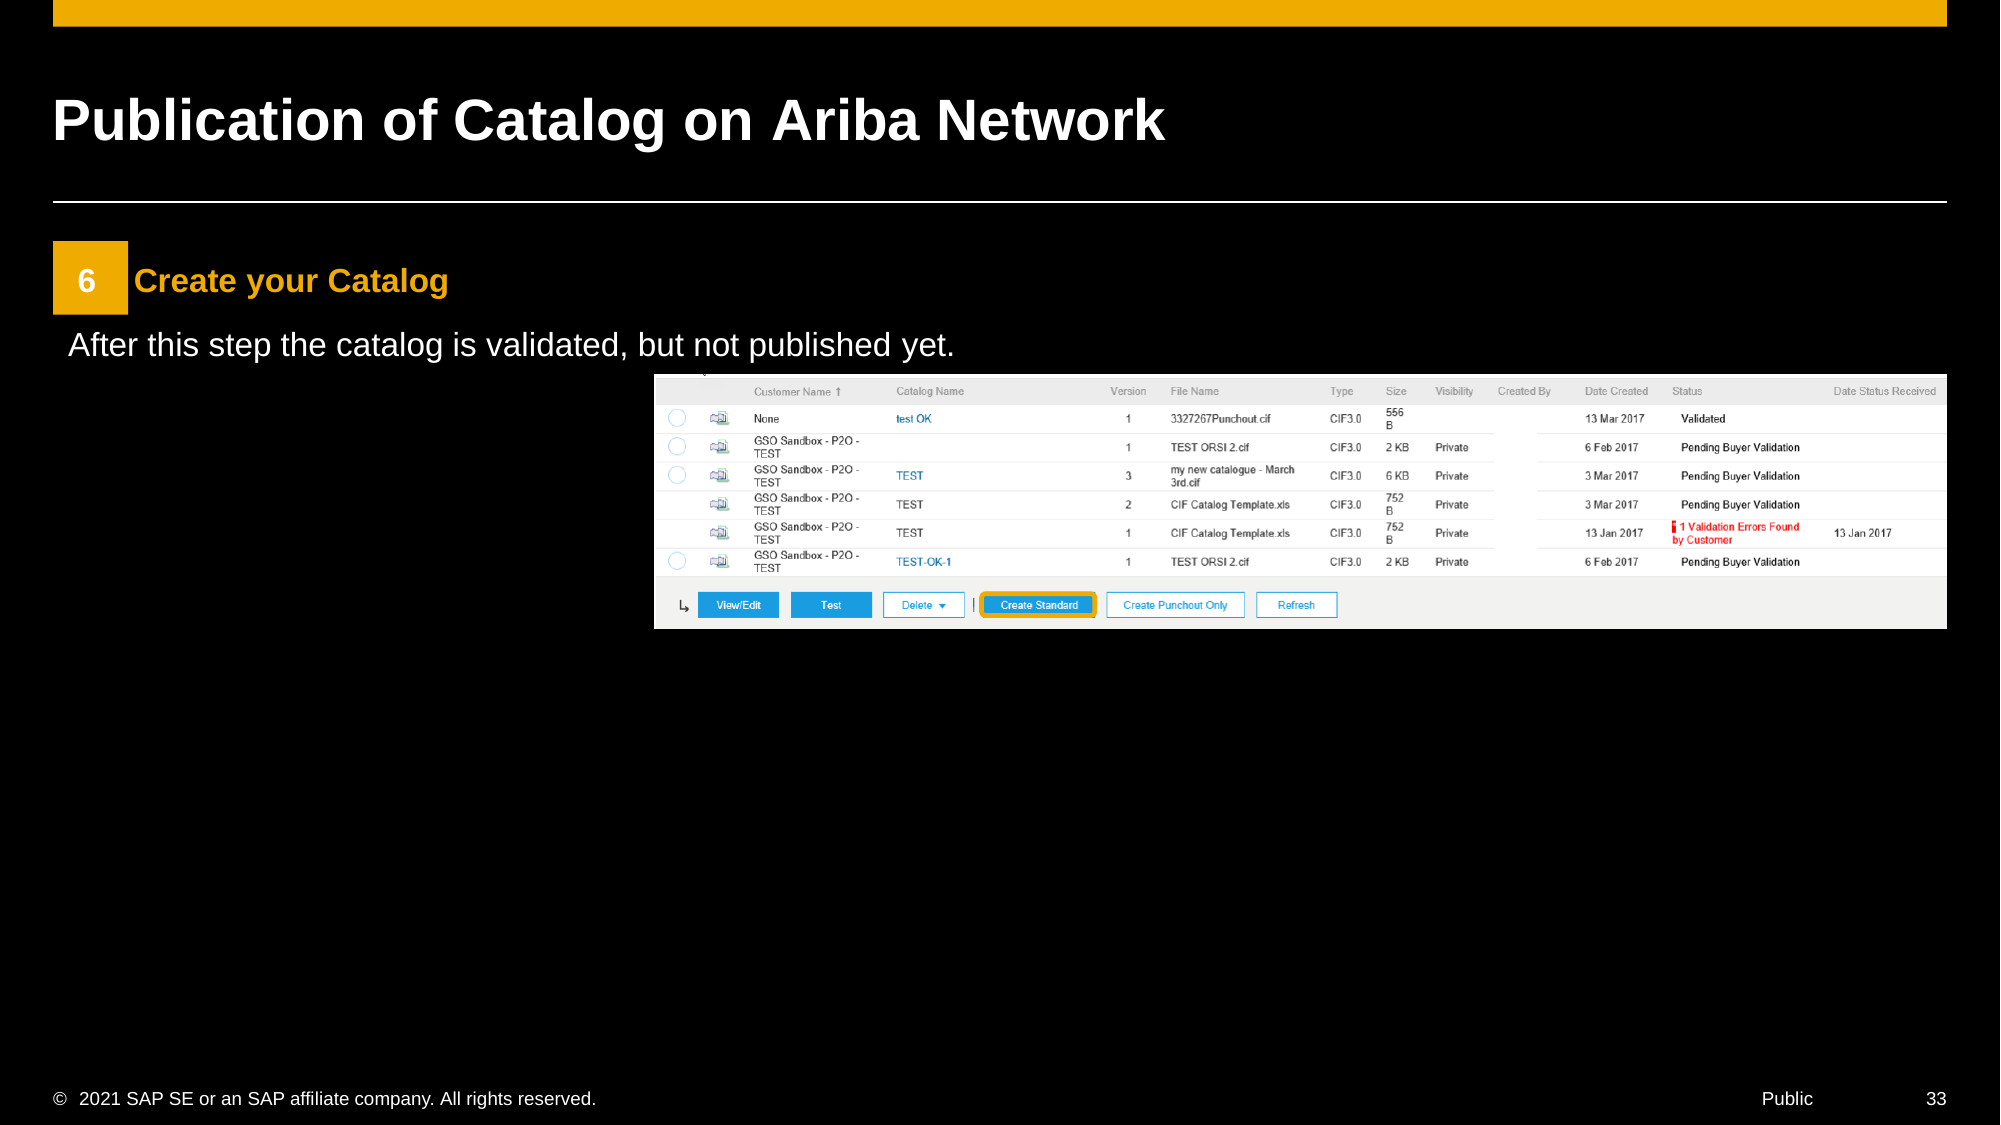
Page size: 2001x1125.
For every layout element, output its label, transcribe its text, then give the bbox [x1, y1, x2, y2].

text_box Publication of Catalog on Ariba Network [52, 82, 1167, 153]
text_box [52, 240, 129, 315]
text_box © 2021 SAP SE or an SAP affiliate company. All rights reserved. Public 33 [53, 1087, 1947, 1110]
text_box 6 Create your Catalog [77, 259, 450, 299]
text_box [52, 0, 1948, 27]
picture [654, 374, 1948, 629]
text_box After this step the catalog is validated, but not published yet. [68, 323, 956, 364]
text_box [0, 0, 2000, 1125]
